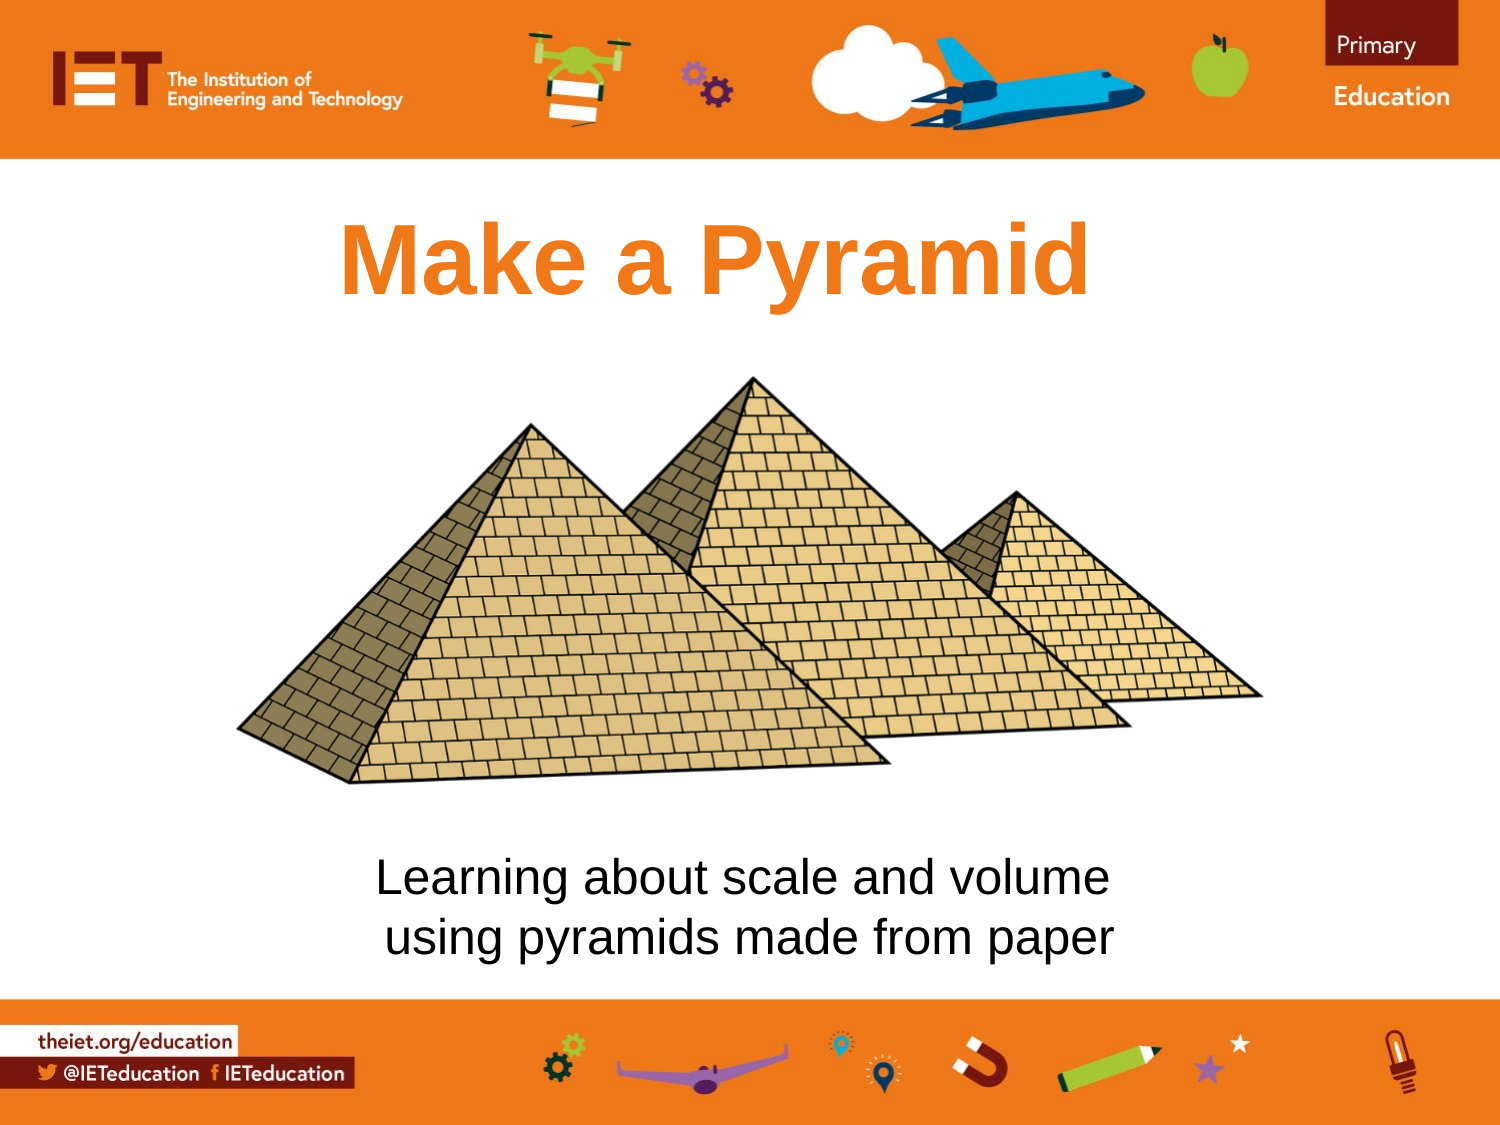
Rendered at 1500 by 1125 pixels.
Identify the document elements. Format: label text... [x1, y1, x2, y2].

text_box Learning about scale and volume using pyramids made from paper [26, 837, 1473, 972]
text_box Make a Pyramid [131, 187, 1301, 322]
picture [0, 0, 1500, 1125]
